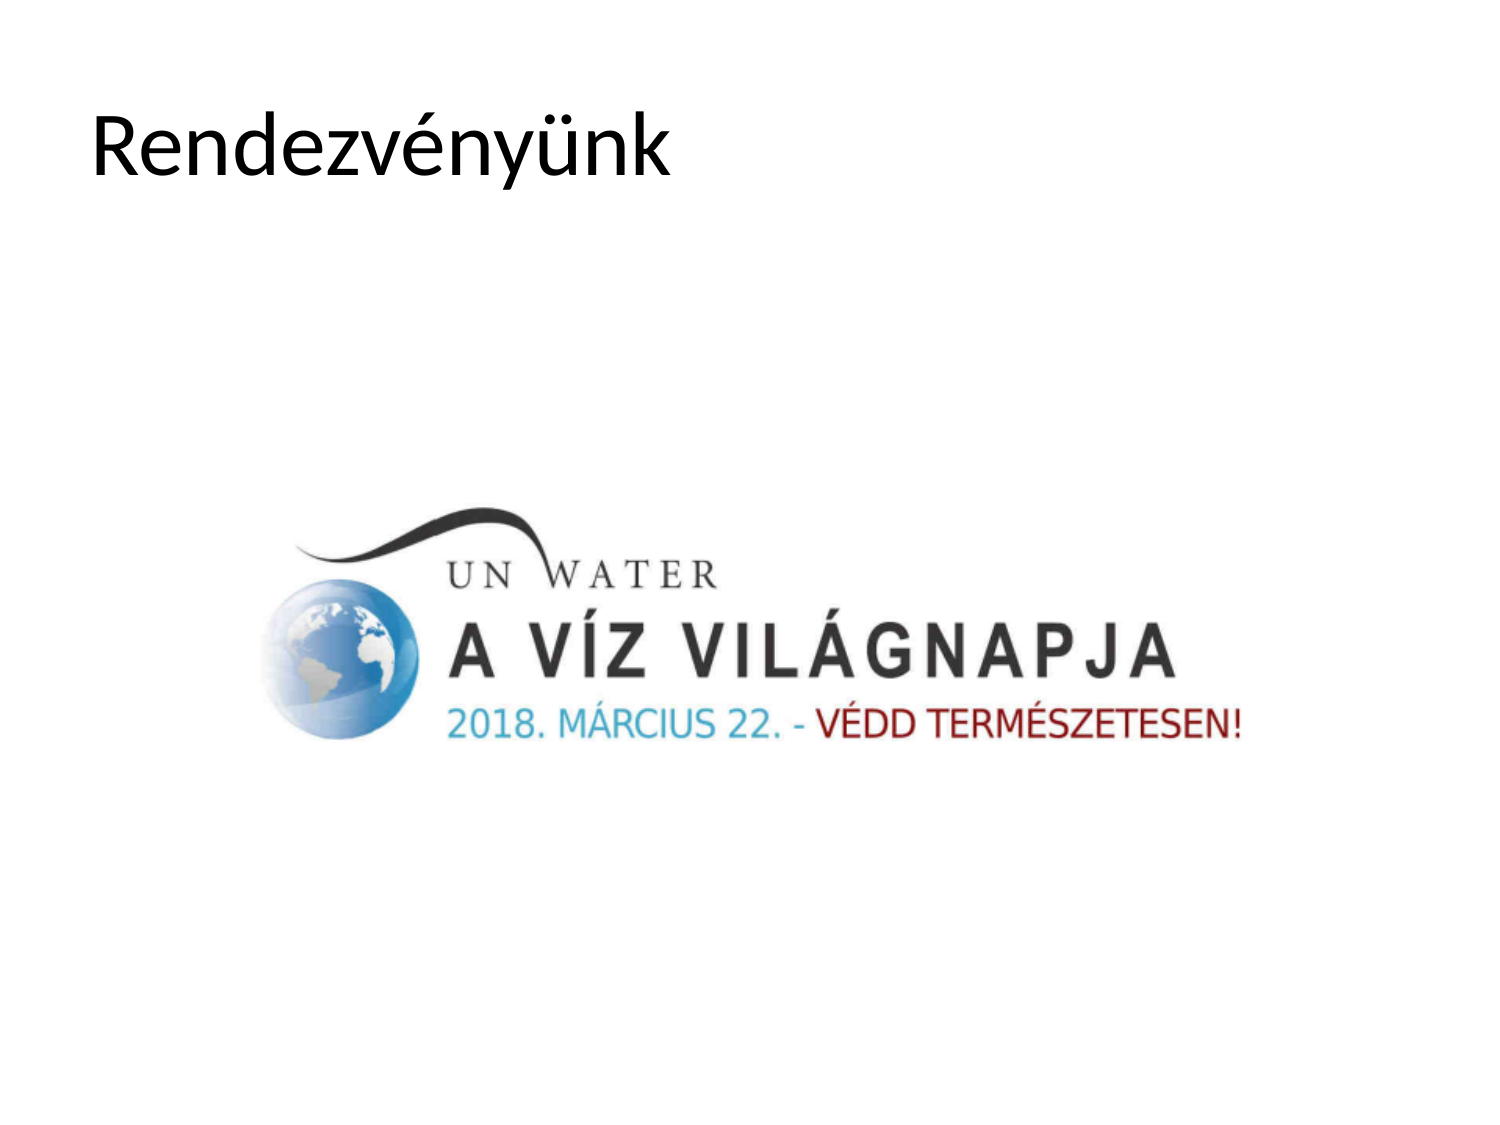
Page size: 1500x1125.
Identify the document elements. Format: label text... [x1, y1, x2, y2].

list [226, 491, 1274, 776]
title Rendezvényünk [75, 45, 1425, 233]
